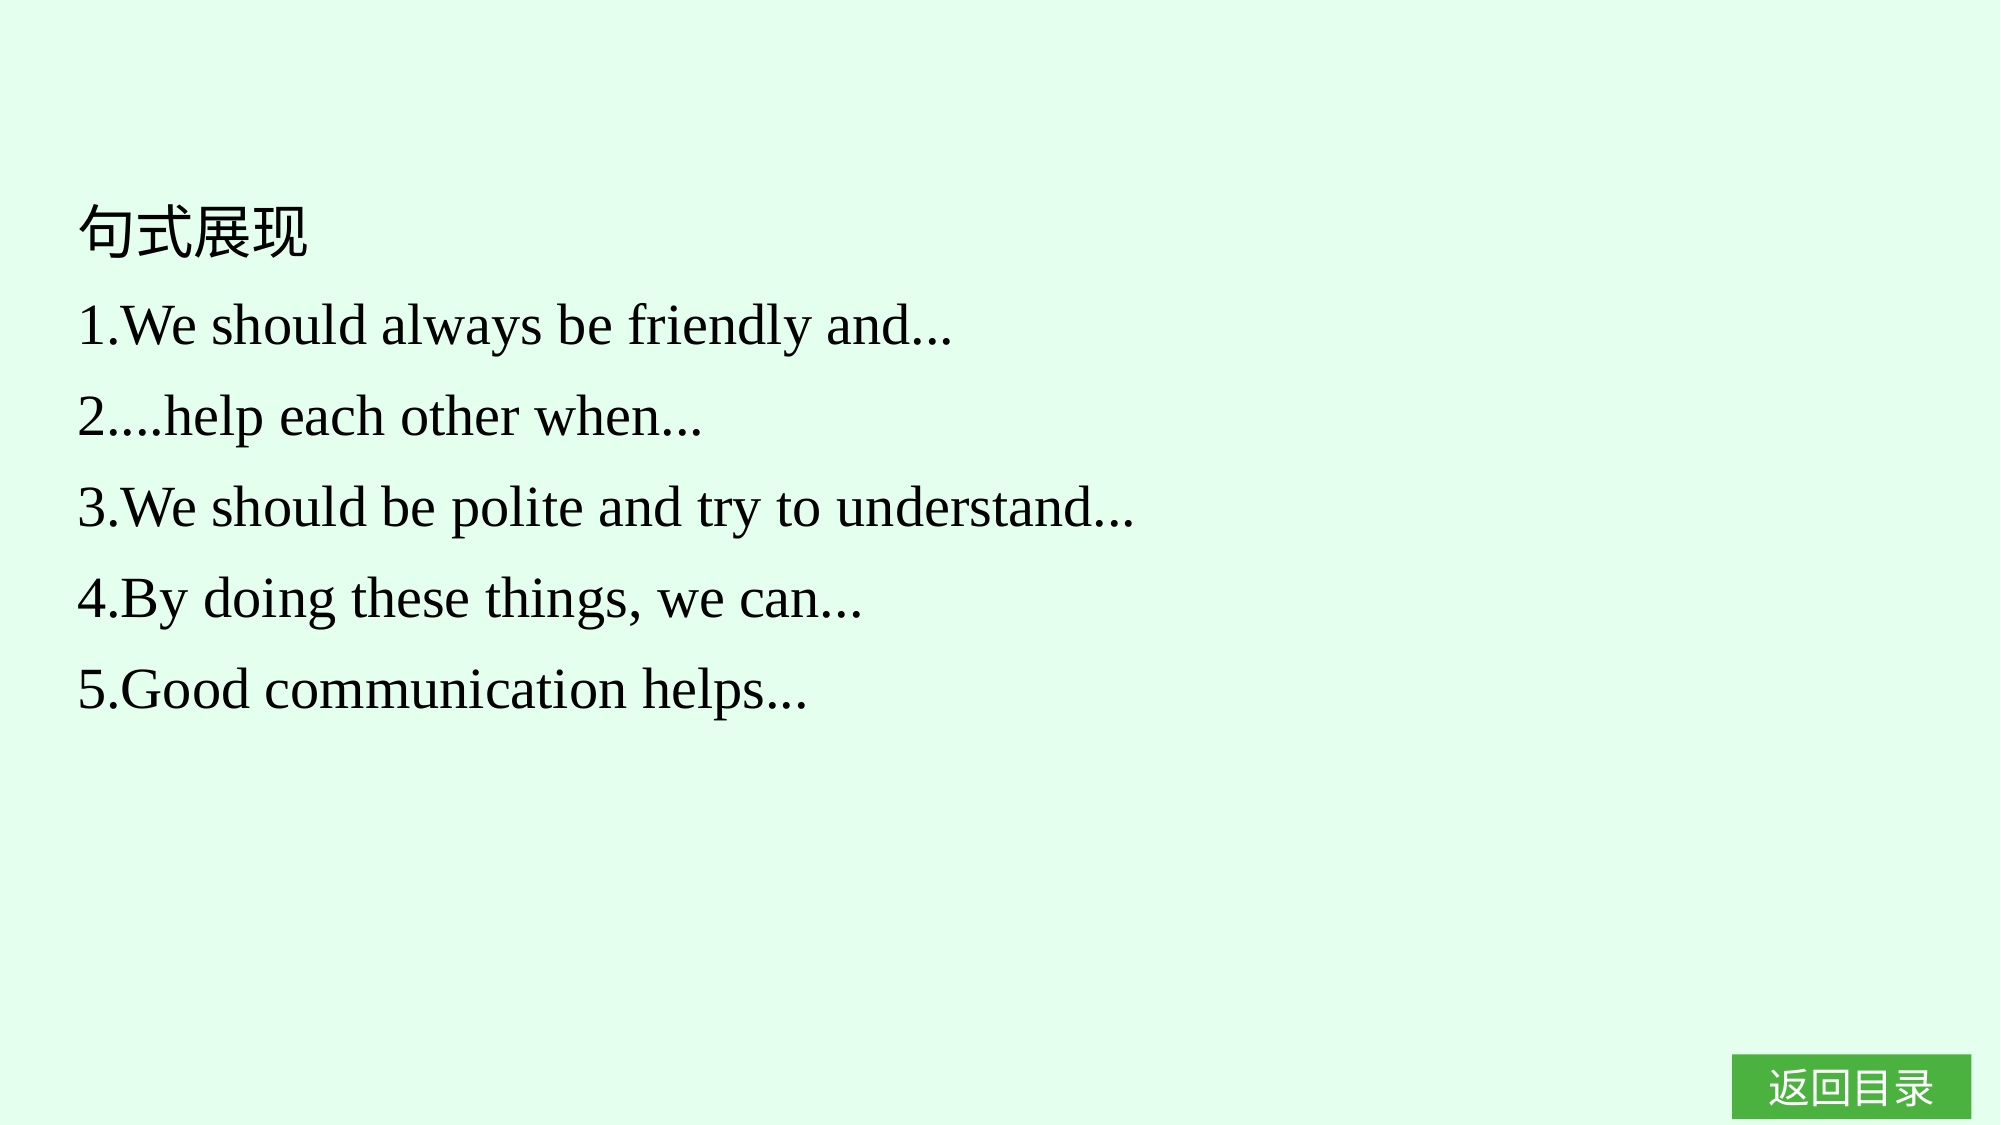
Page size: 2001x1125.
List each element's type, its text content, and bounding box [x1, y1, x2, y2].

text_box 句式展现 1.We should always be friendly and... 2....help each other when... 3.We should be polite and try to understand... 4.By doing these things, we can... 5.Good communication helps... [62, 167, 1938, 728]
